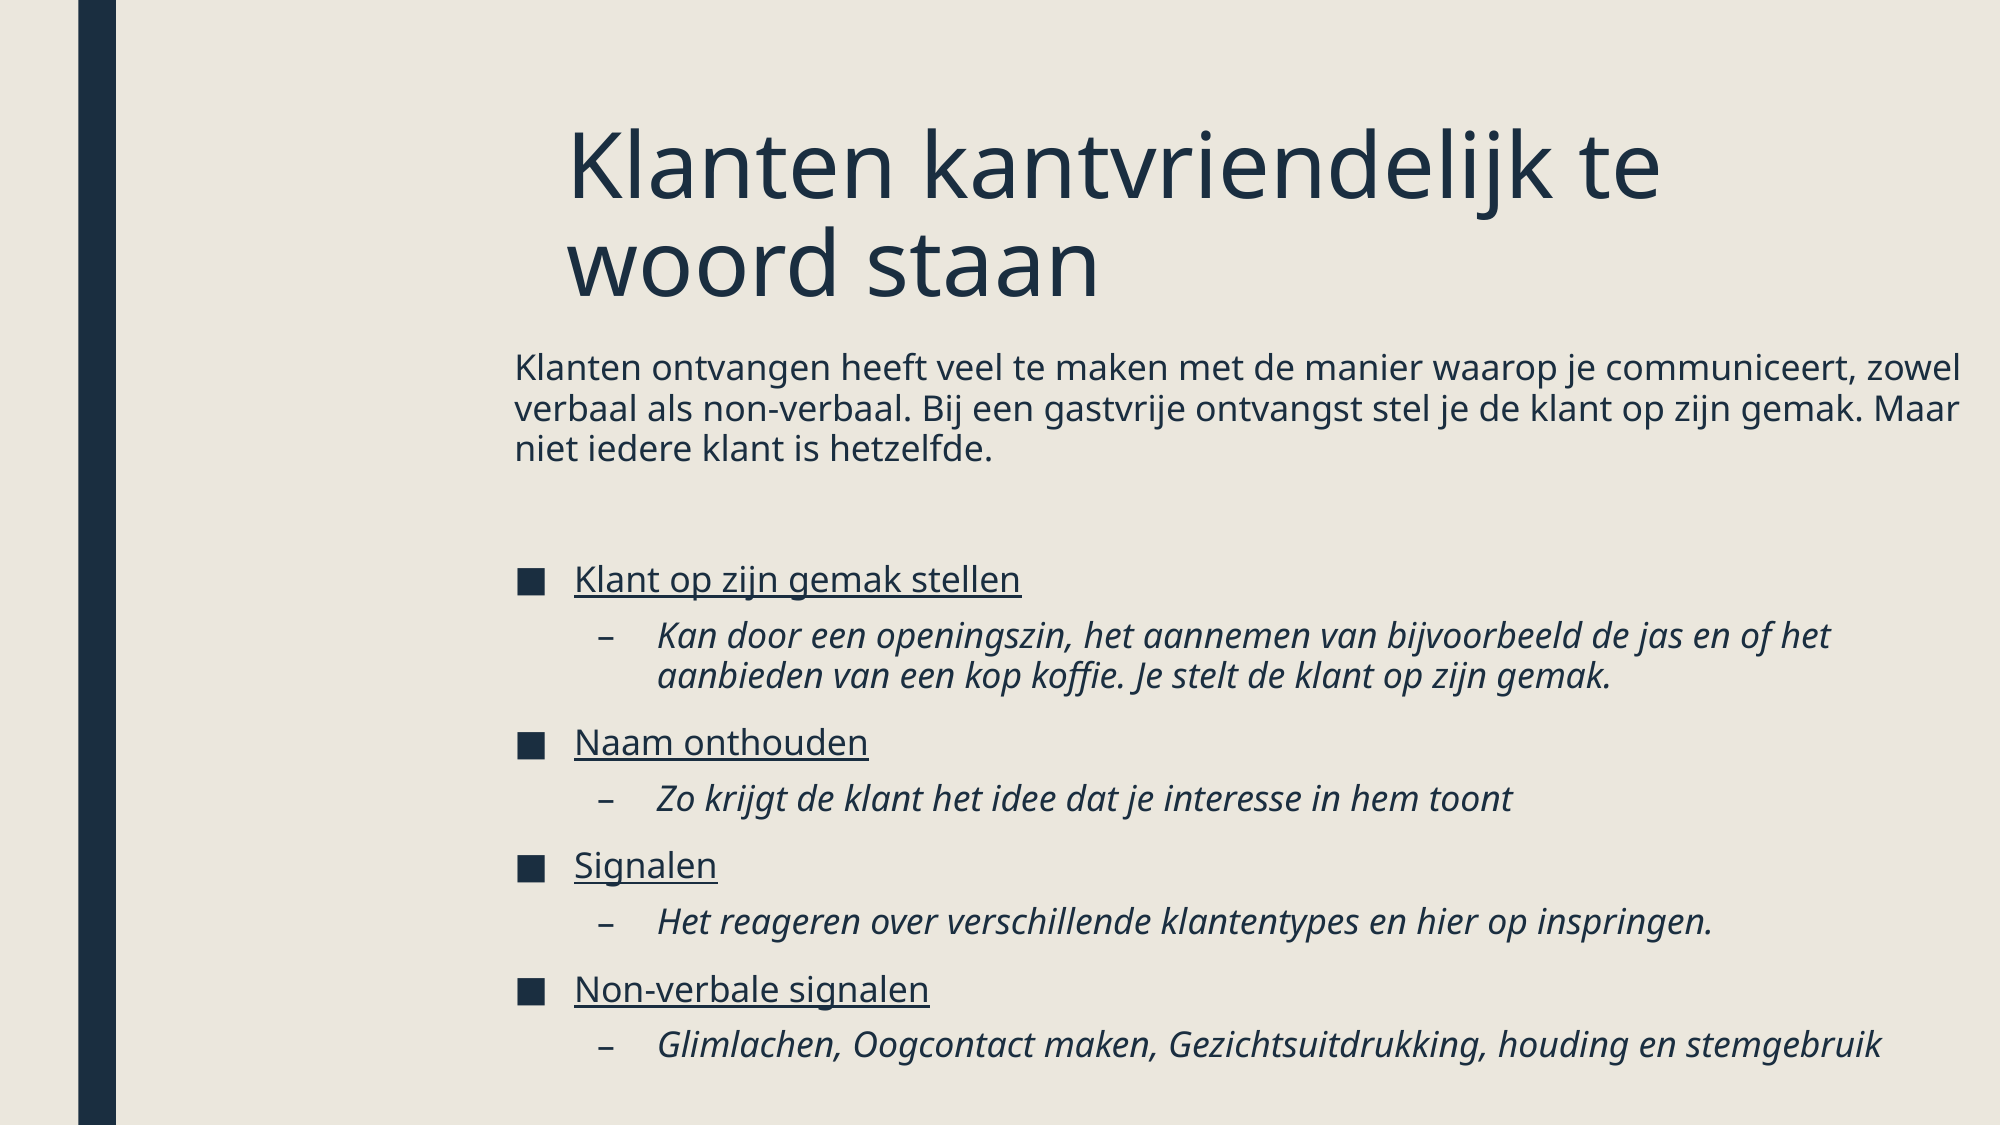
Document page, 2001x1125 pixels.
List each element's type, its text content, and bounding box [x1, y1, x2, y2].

title Klanten kantvriendelijk te woord staan [551, 112, 1816, 341]
list Klanten ontvangen heeft veel te maken met de manier waarop je communiceert, zowel verbaal als non-verbaal. Bij een gastvrije ontvangst stel je de klant op zijn gemak. Maar niet iedere klant is hetzelfde. Klant op zijn gemak stellen Kan door een openingszin, het aannemen van bijvoorbeeld de jas en of het aanbieden van een kop koffie. Je stelt de klant op zijn gemak. Naam onthouden Zo krijgt de klant het idee dat je interesse in hem toont Signalen Het reageren over verschillende klantentypes en hier op inspringen. Non-verbale signalen Glimlachen, Oogcontact maken, Gezichtsuitdrukking, houding en stemgebruik [499, 341, 1986, 1081]
